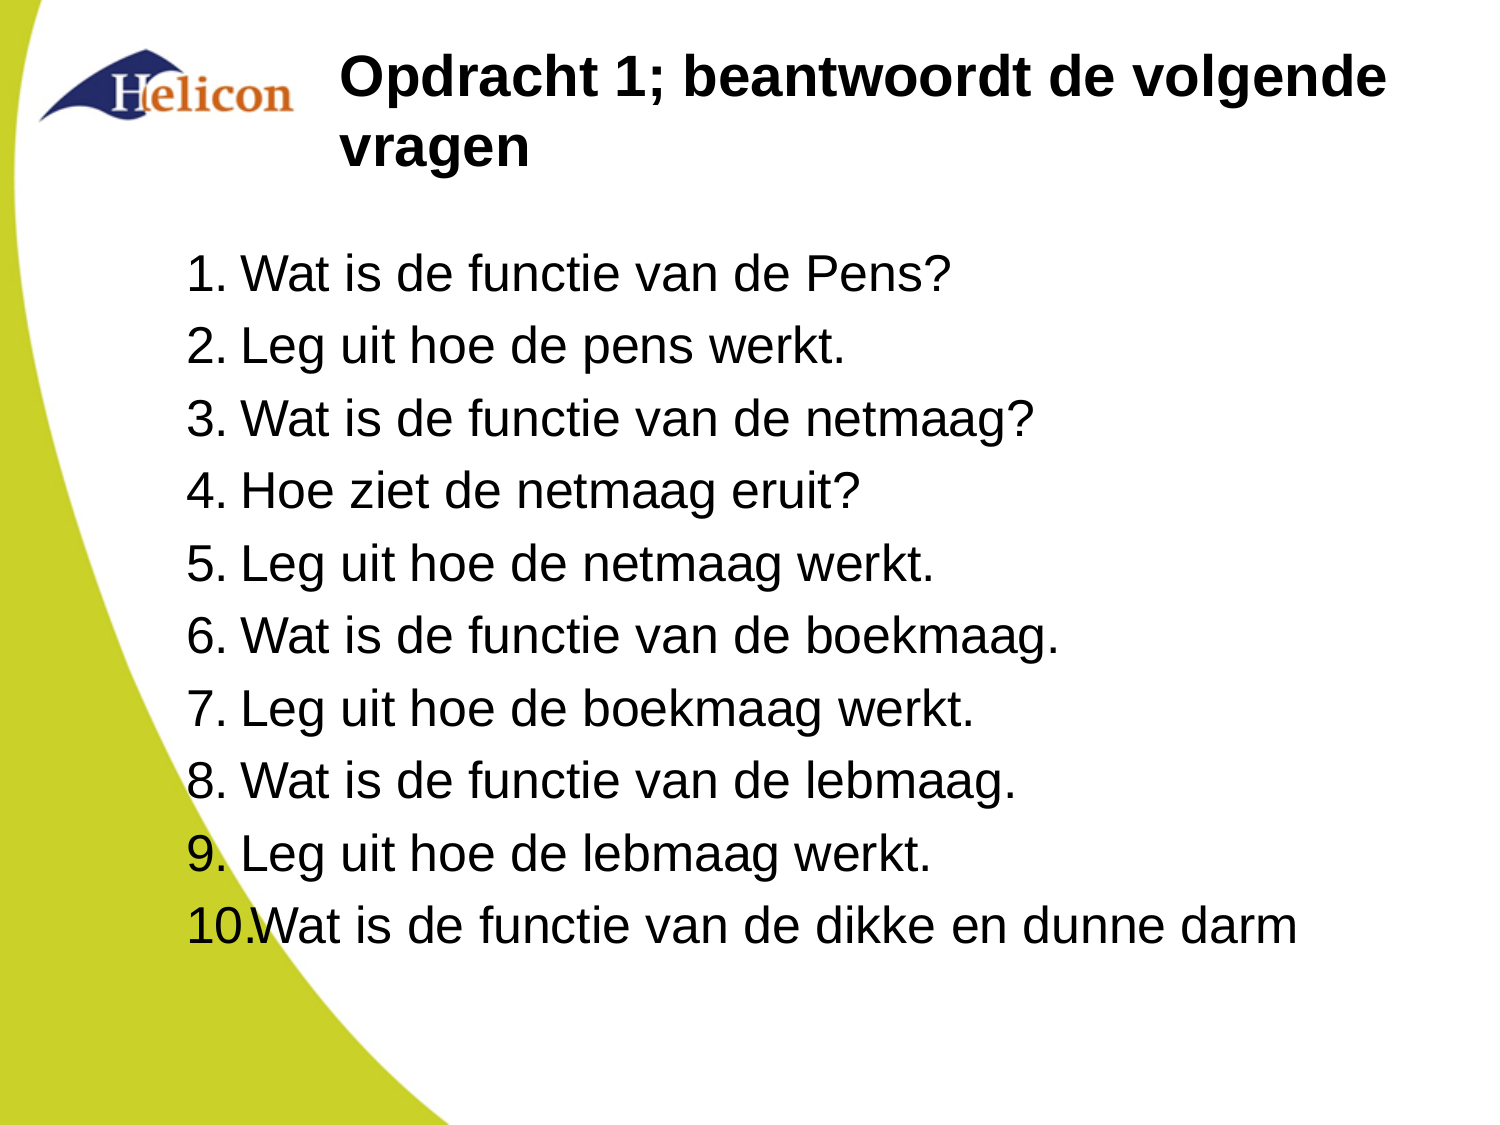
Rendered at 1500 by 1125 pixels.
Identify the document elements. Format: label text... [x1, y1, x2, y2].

title Opdracht 1; beantwoordt de volgende vragen [324, 54, 1415, 161]
picture [0, 0, 1500, 1125]
list Wat is de functie van de Pens? Leg uit hoe de pens werkt. Wat is de functie van de netmaag? Hoe ziet de netmaag eruit? Leg uit hoe de netmaag werkt. Wat is de functie van de boekmaag. Leg uit hoe de boekmaag werkt. Wat is de functie van de lebmaag. Leg uit hoe de lebmaag werkt. Wat is de functie van de dikke en dunne darm [171, 231, 1415, 965]
